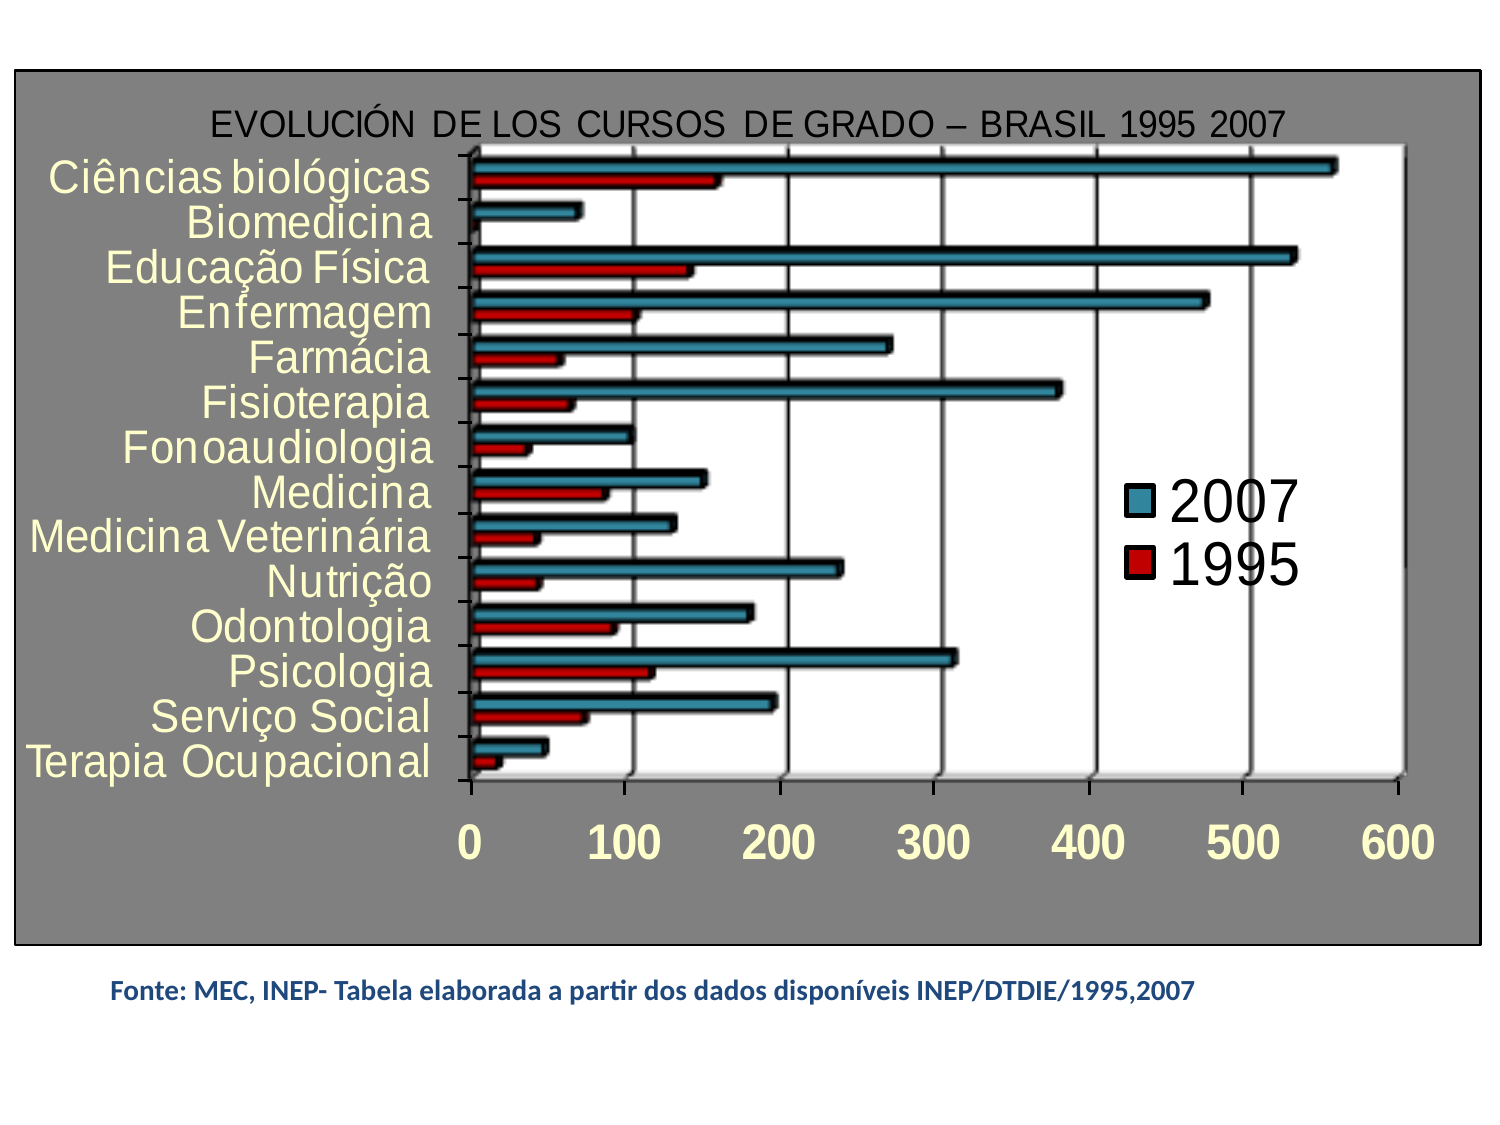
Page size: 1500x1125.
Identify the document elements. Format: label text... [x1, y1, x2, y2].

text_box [0, 54, 1493, 959]
text_box Fonte: MEC, INEP- Tabela elaborada a partir dos dados disponíveis INEP/DTDIE/1995,2007 [95, 967, 1394, 1014]
